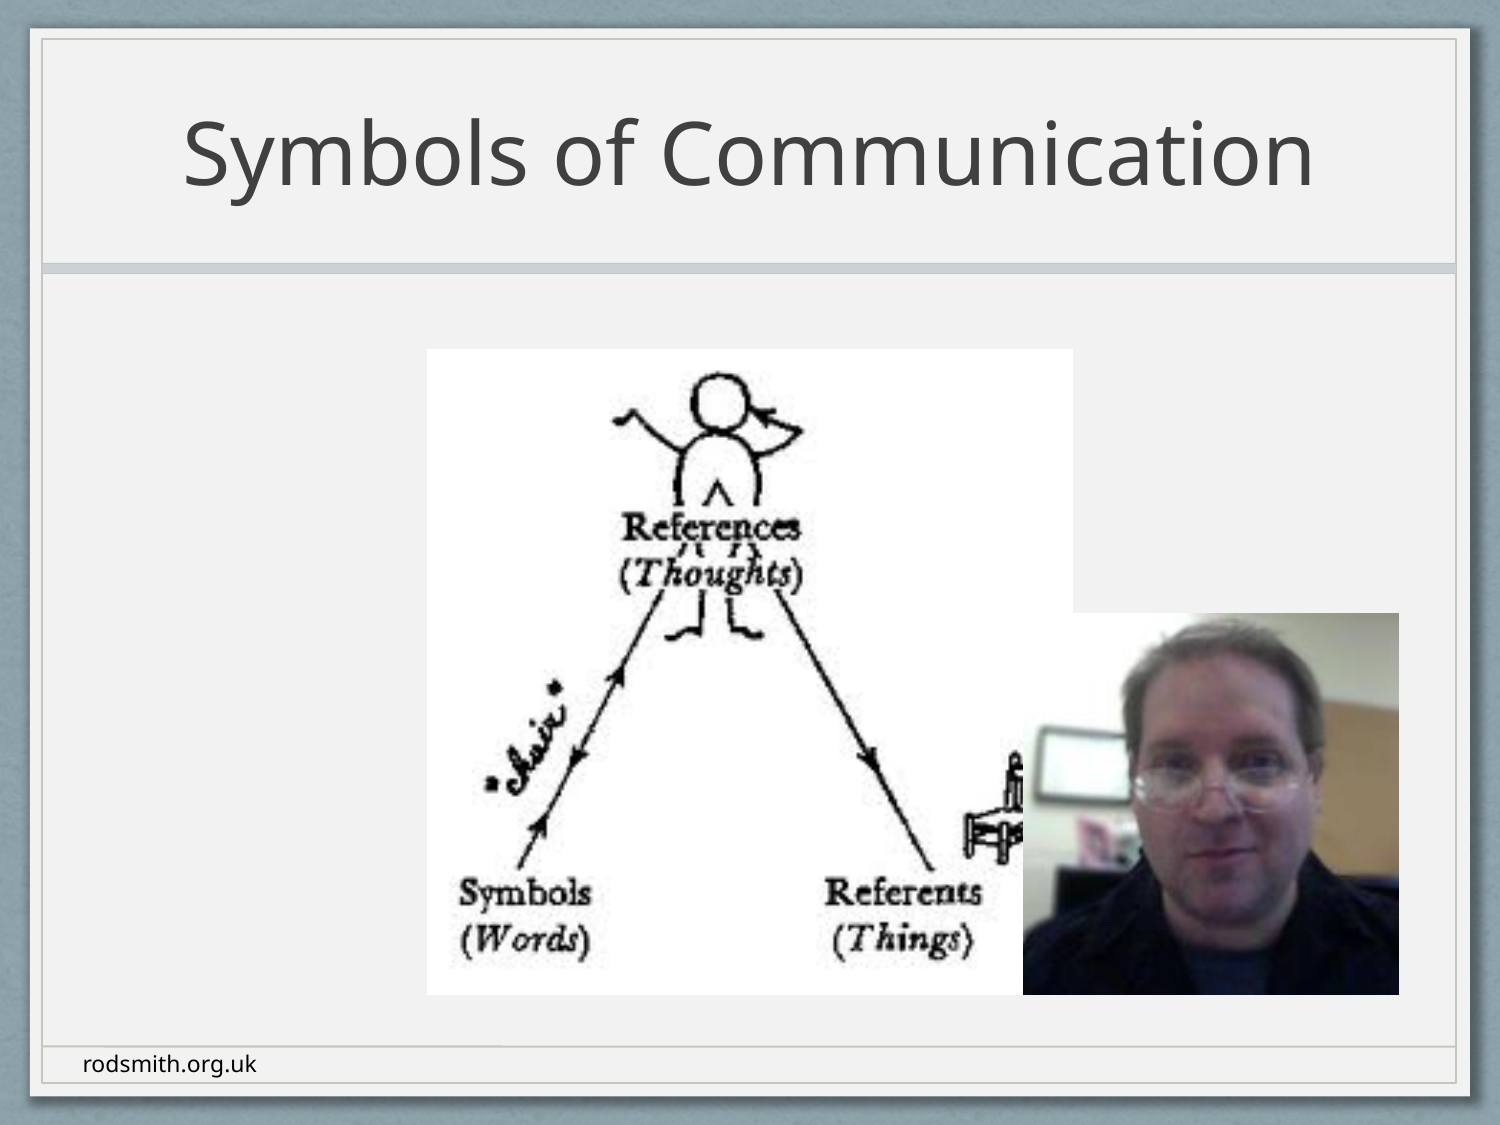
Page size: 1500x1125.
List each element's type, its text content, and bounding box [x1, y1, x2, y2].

title Symbols of Communication [147, 40, 1353, 260]
text_box rodsmith.org.uk [67, 1042, 272, 1085]
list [147, 349, 1354, 996]
picture [1022, 613, 1399, 996]
